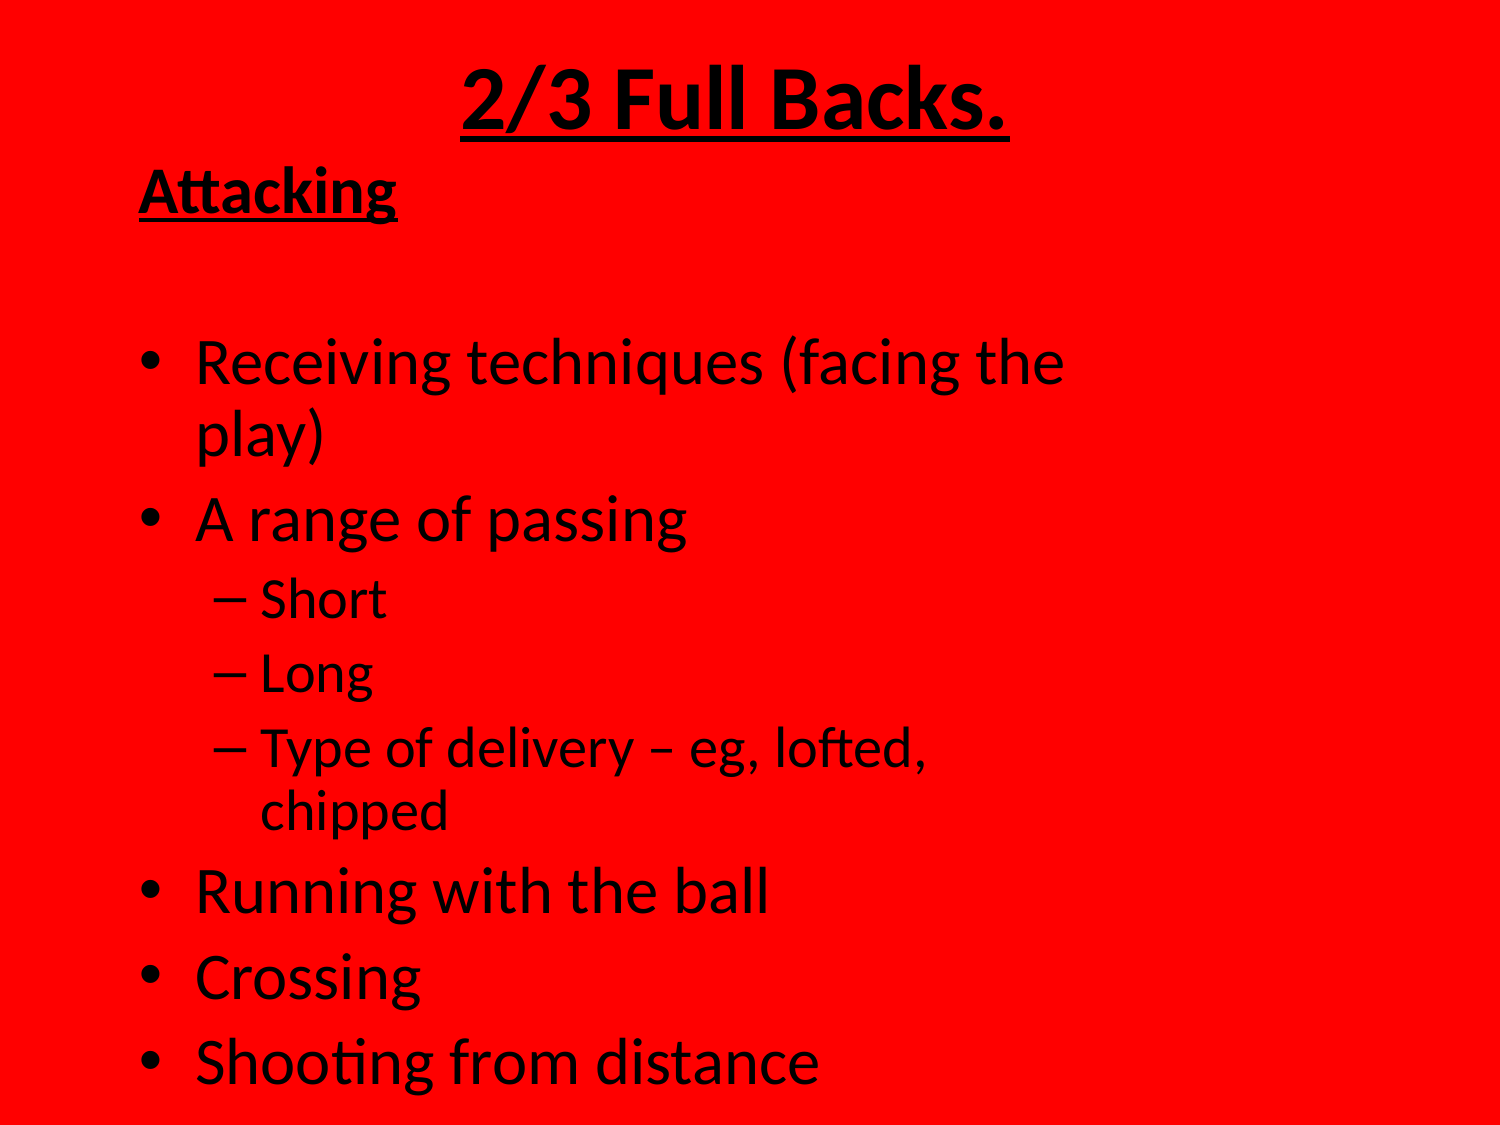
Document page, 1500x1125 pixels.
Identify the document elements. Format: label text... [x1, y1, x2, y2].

text_box 2/3 Full Backs. [253, 30, 1217, 219]
text_box Attacking Receiving techniques (facing the play) A range of passing Short Long Type of delivery – eg, lofted, chipped Running with the ball Crossing Shooting from distance [123, 149, 1087, 875]
